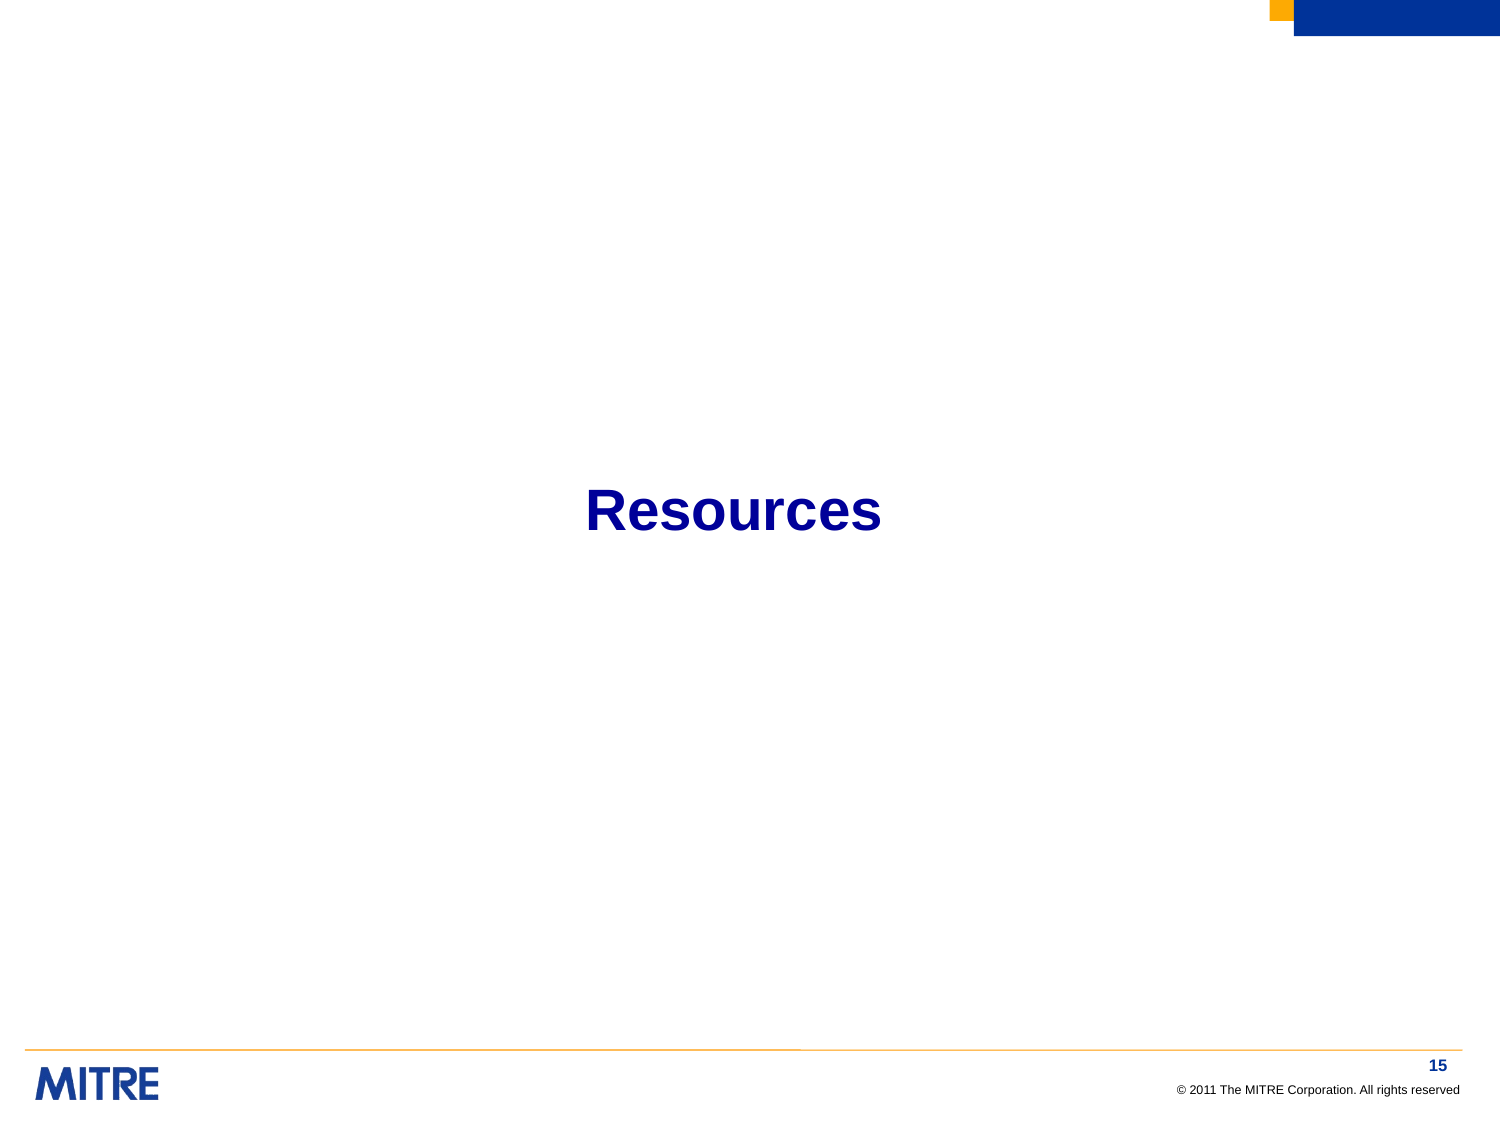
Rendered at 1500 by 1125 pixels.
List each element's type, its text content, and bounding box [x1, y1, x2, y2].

picture [30, 1064, 163, 1106]
title Resources [146, 471, 1322, 560]
slide_number 15 [1374, 1049, 1463, 1076]
